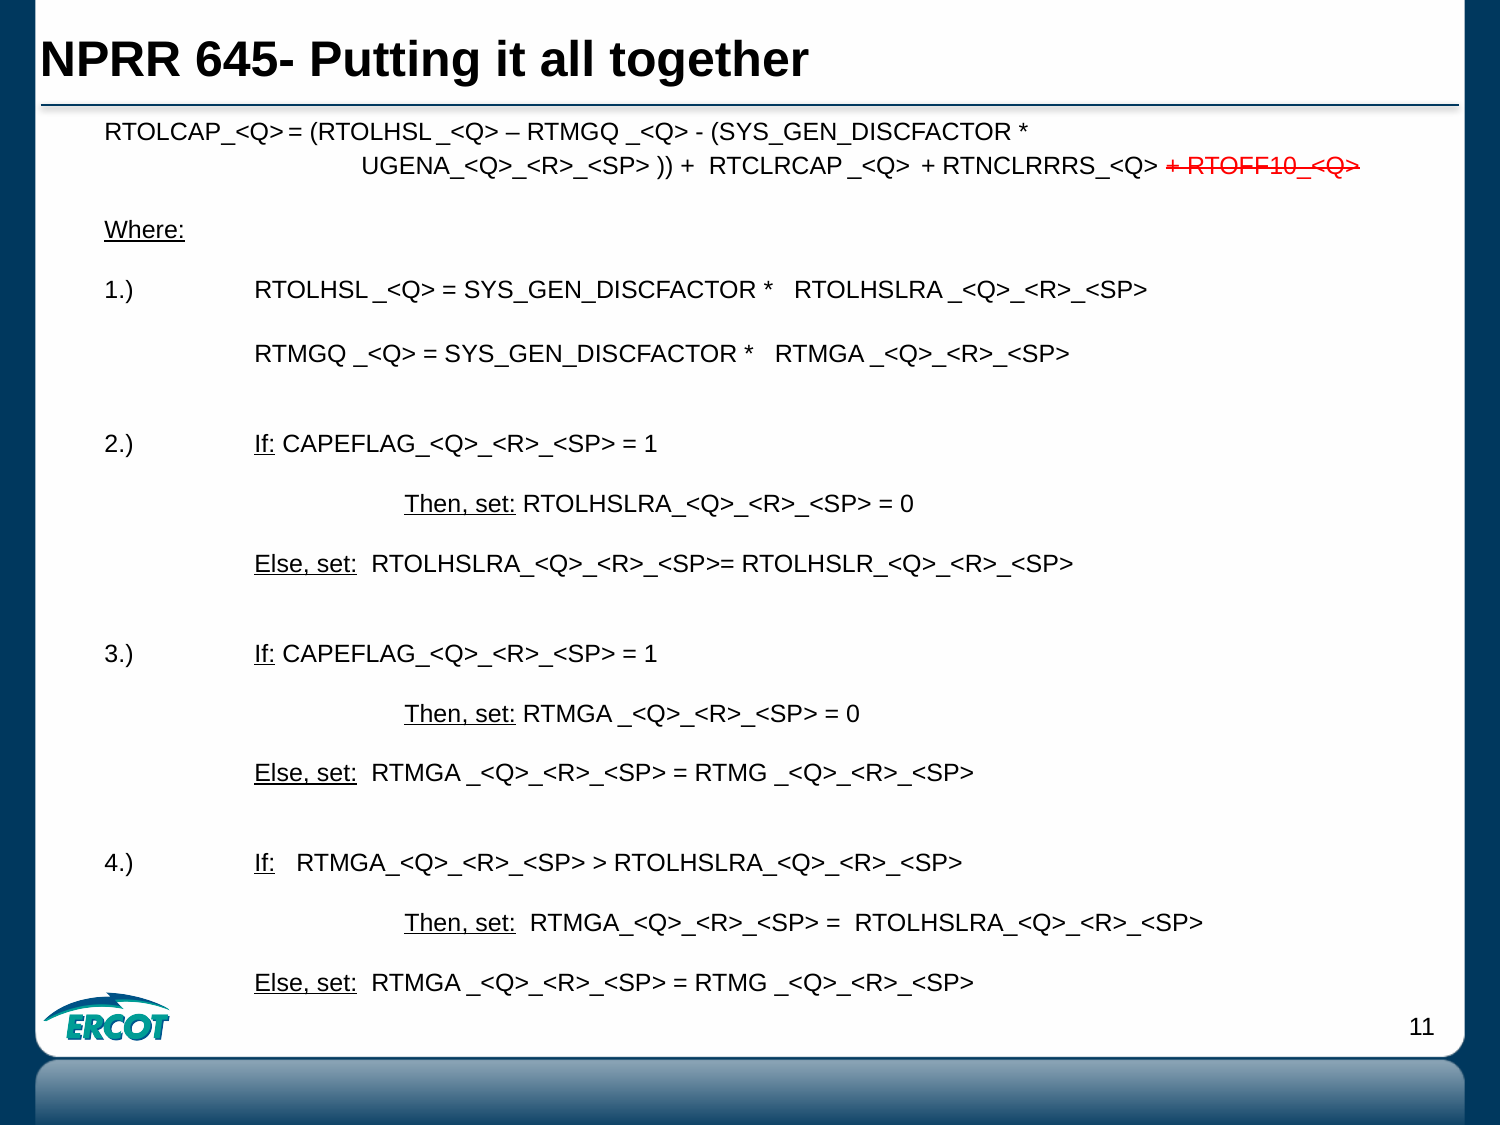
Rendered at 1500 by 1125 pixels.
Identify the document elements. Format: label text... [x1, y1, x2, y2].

picture [35, 0, 1465, 1125]
title NPRR 645- Putting it all together [24, 0, 1450, 113]
